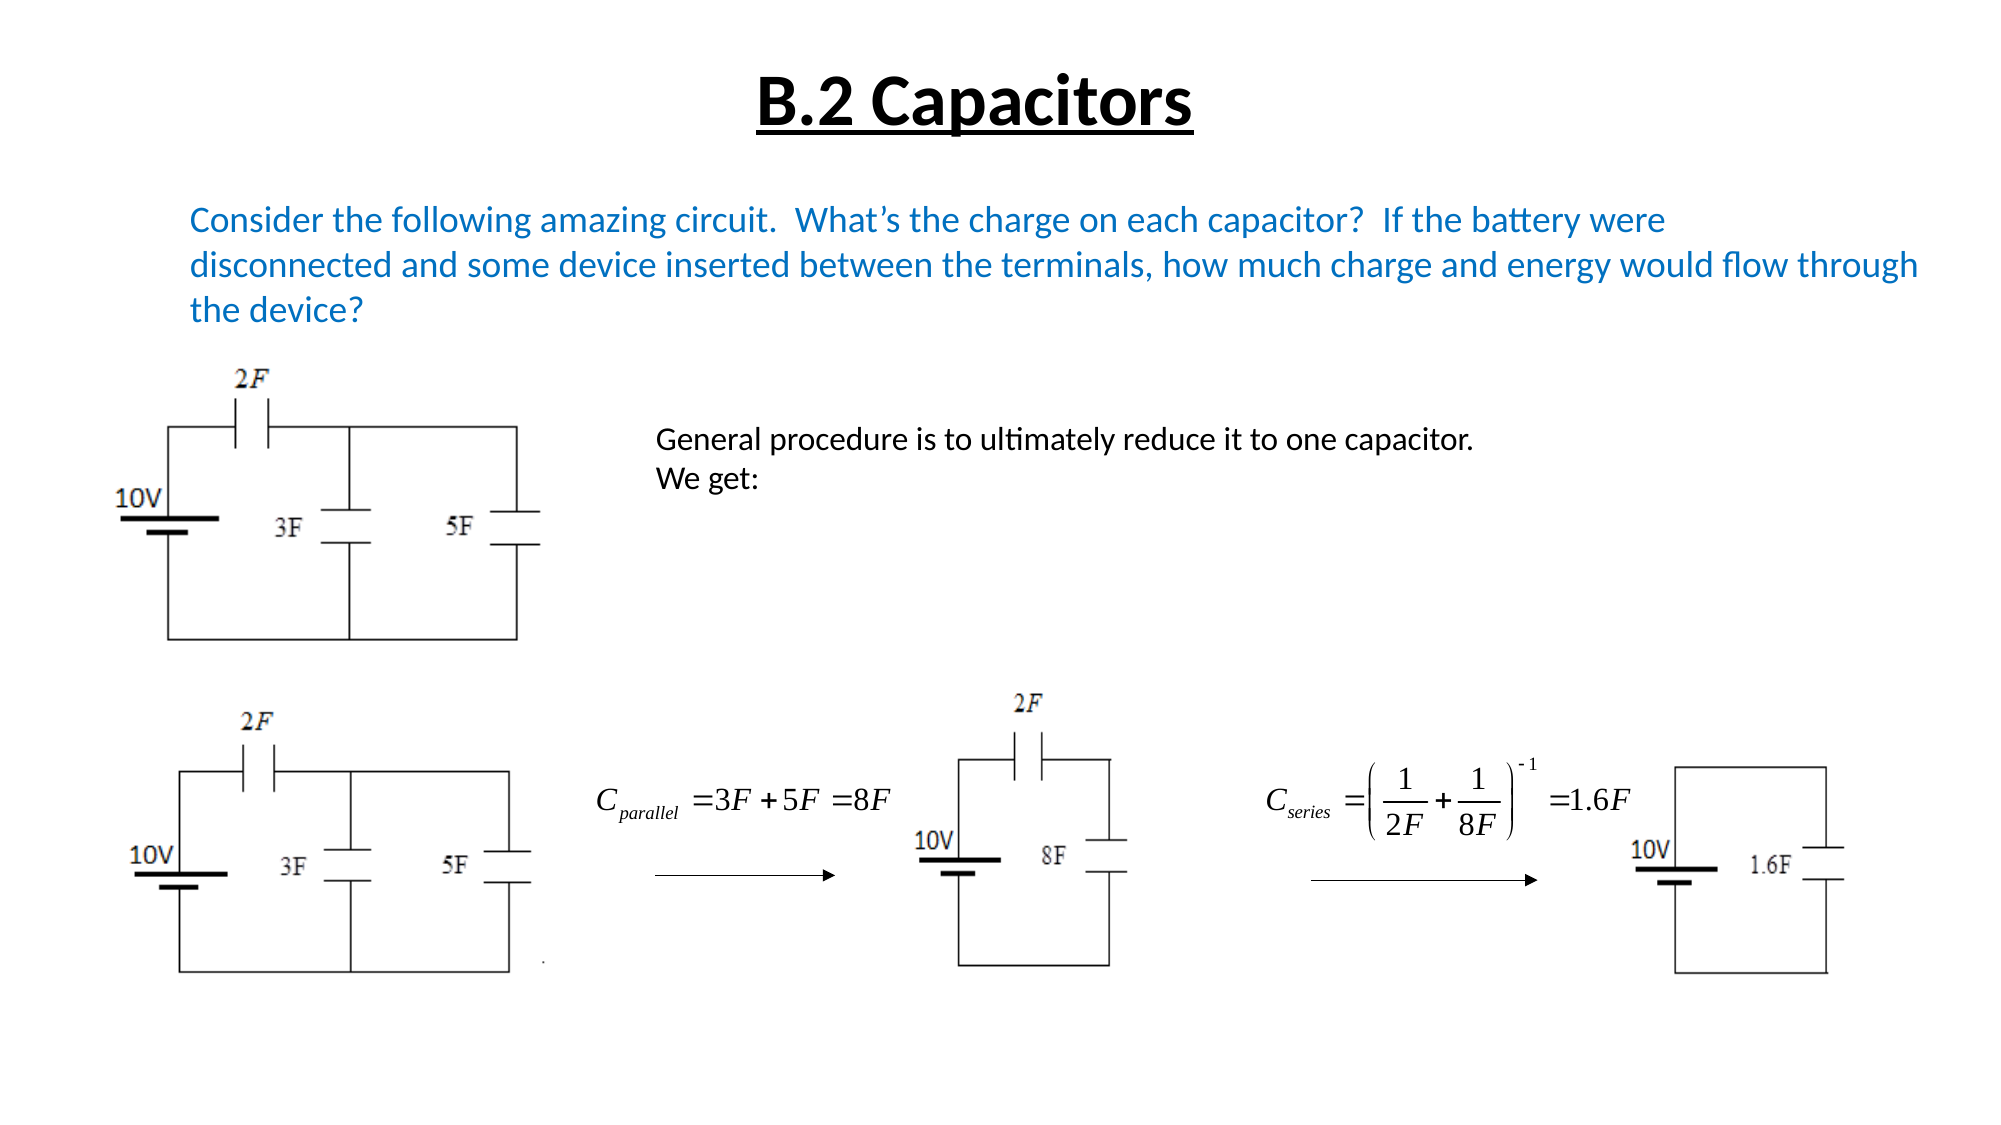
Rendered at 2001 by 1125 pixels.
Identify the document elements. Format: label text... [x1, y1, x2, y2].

text_box Consider the following amazing circuit. What’s the charge on each capacitor? If the battery were disconnected and some device inserted between the terminals, how much charge and energy would flow through the device? [175, 187, 1945, 337]
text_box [885, 627, 1275, 1032]
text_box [591, 778, 899, 830]
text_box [1610, 677, 2000, 1083]
text_box General procedure is to ultimately reduce it to one capacitor. We get: [641, 409, 1506, 504]
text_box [102, 352, 575, 679]
text_box B.2 Capacitors [741, 53, 1213, 152]
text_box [117, 701, 564, 1009]
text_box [1261, 748, 1639, 848]
